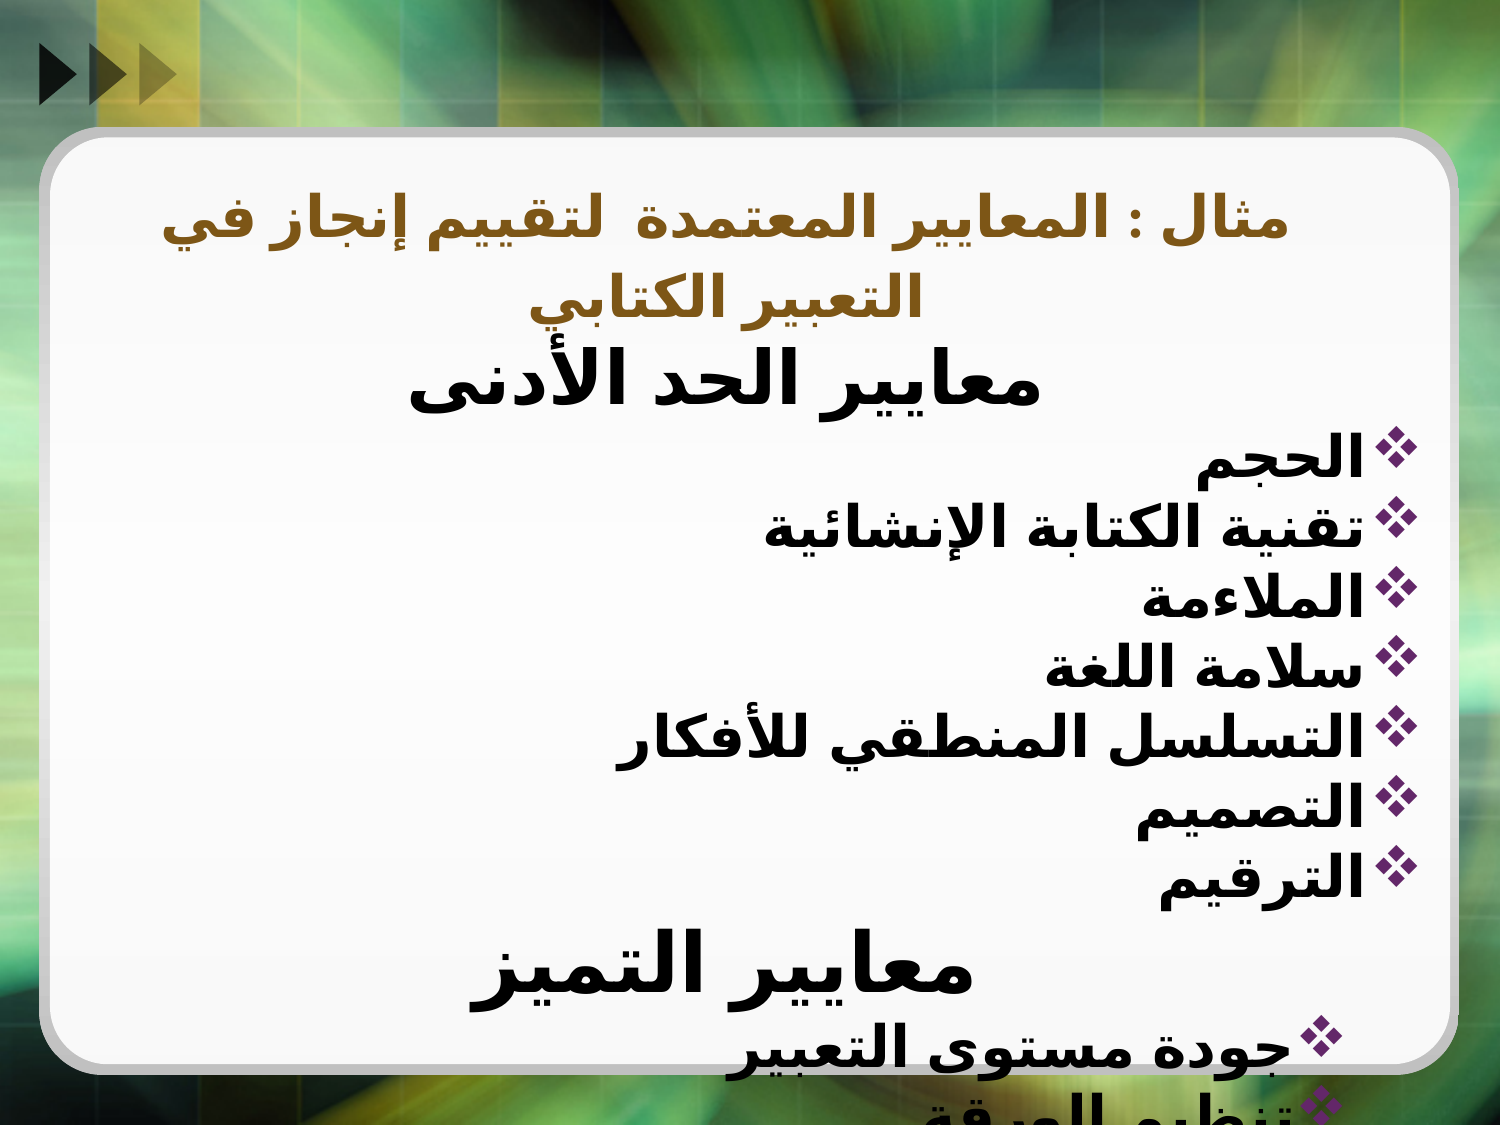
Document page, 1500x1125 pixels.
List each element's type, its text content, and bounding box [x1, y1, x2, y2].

picture [0, 0, 1500, 1125]
list مثال : المعايير المعتمدة لتقييم إنجاز في التعبير الكتابي معايير الحد الأدنى الحجم تقنية الكتابة الإنشائية الملاءمة سلامة اللغة التسلسل المنطقي للأفكار التصميم الترقيم معايير التميز جودة مستوى التعبير تنظيم الورقة [88, 160, 1439, 1059]
